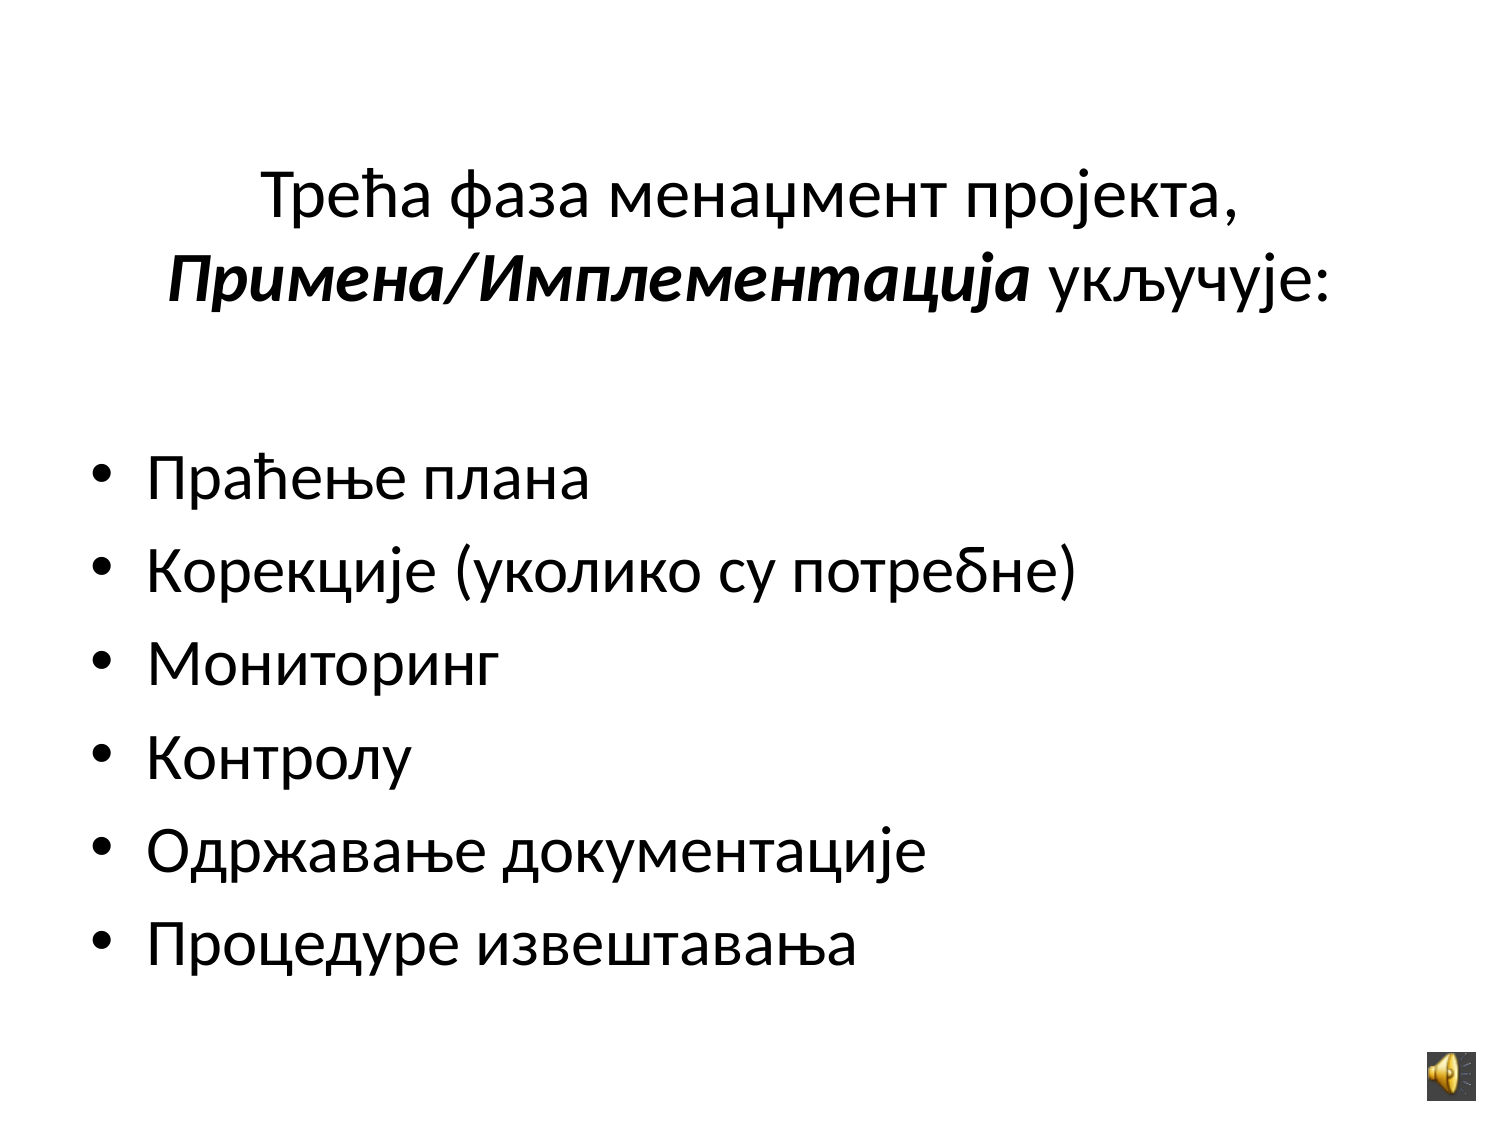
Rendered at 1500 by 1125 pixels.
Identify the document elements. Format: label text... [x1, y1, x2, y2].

title Трећа фаза менаџмент пројекта, Примена/Имплементација укључује: [75, 137, 1425, 325]
list Праћење плана Корекције (уколико су потребне) Мониторинг Контролу Одржавање документације Процедуре извештавања [75, 425, 1425, 1125]
picture [1426, 1051, 1477, 1102]
